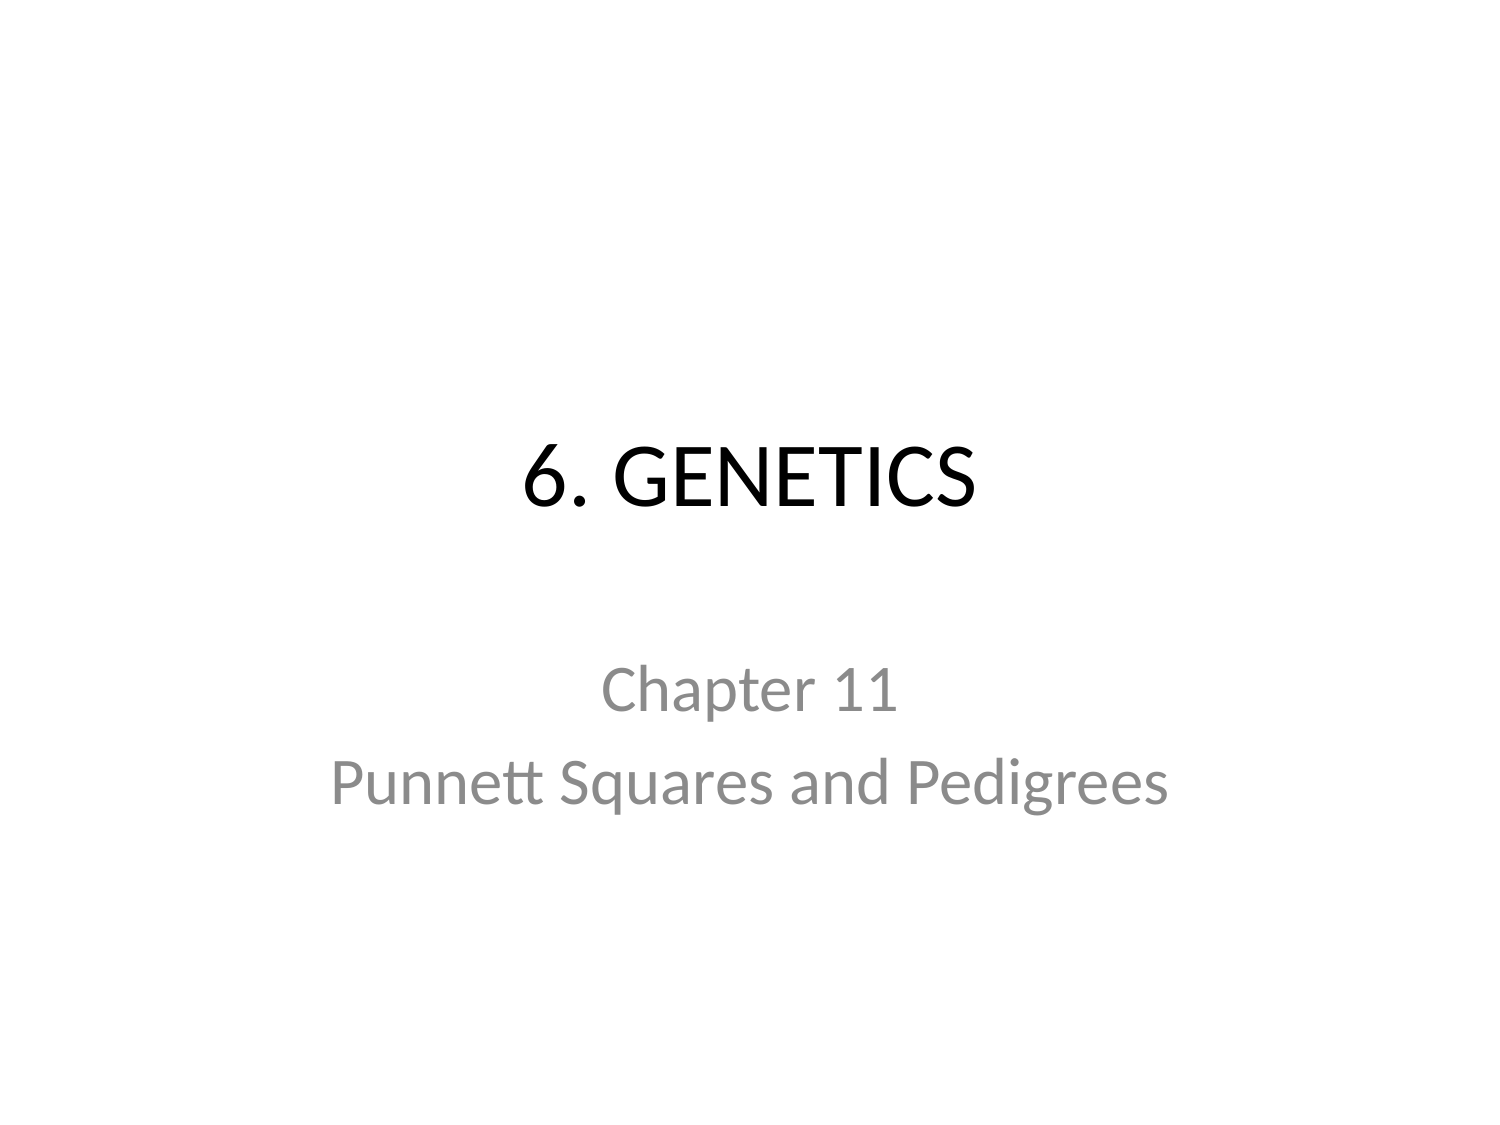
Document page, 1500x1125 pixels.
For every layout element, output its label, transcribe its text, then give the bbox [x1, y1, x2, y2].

title 6. GENETICS [112, 349, 1388, 591]
subtitle Chapter 11 Punnett Squares and Pedigrees [225, 637, 1275, 925]
